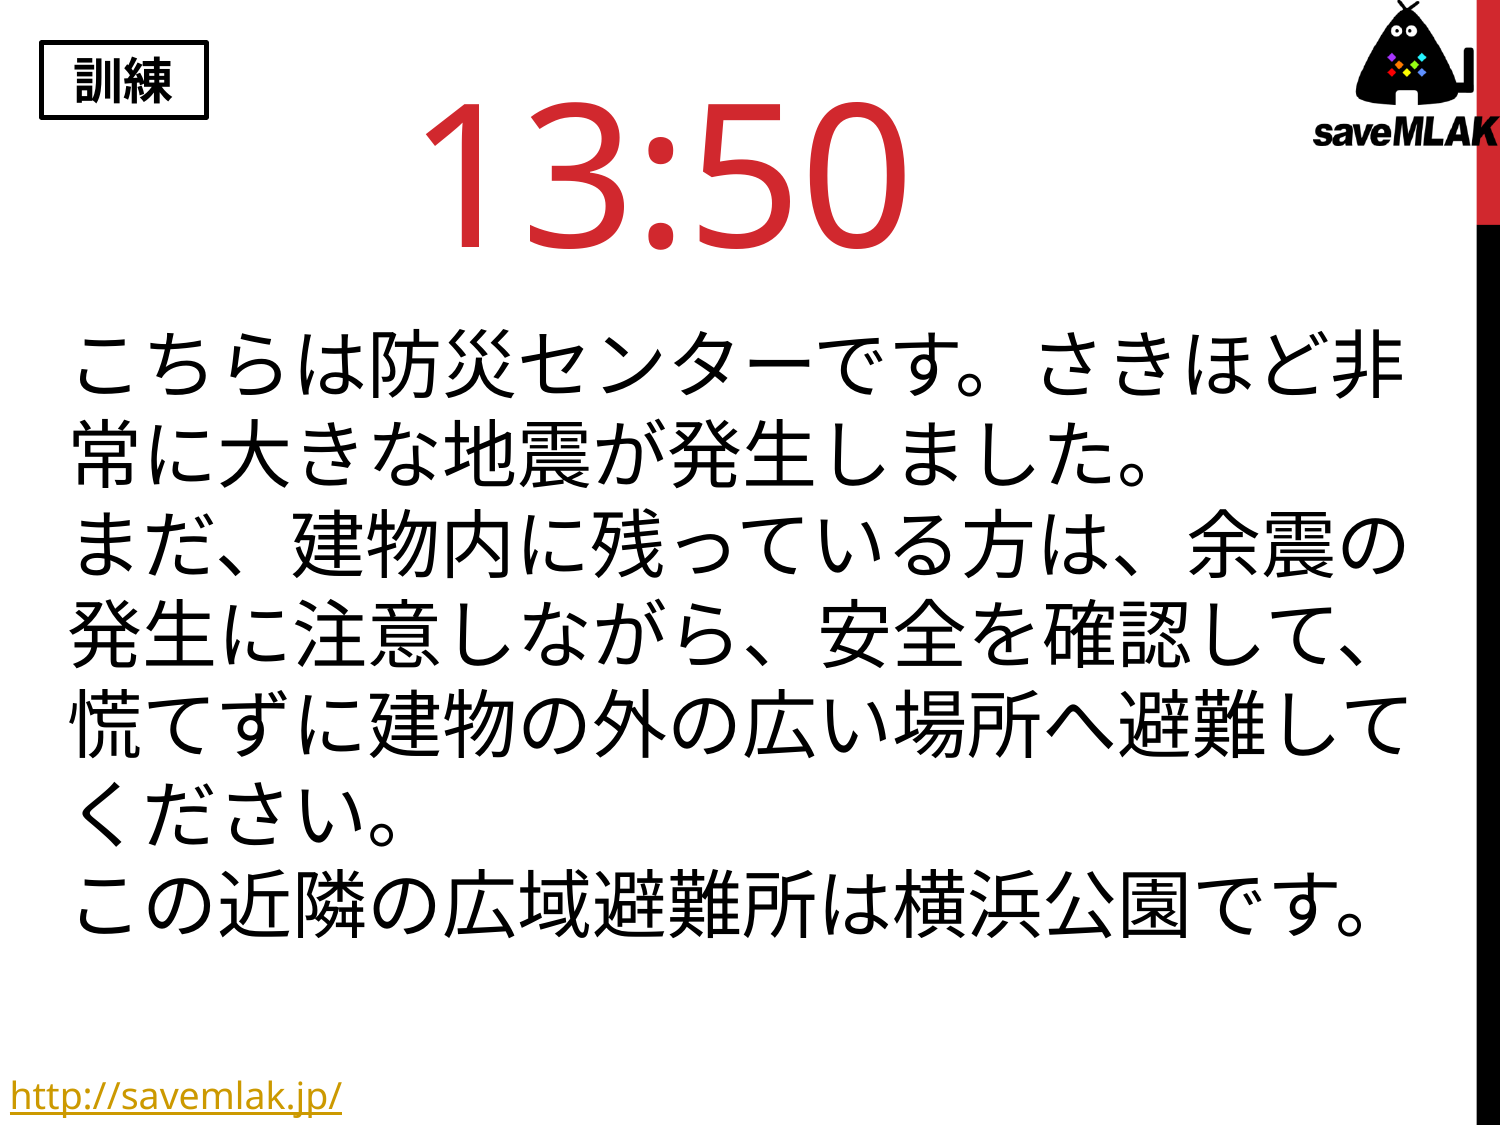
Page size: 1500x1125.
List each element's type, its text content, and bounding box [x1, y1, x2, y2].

text_box 訓練 [41, 42, 207, 118]
text_box 13:50 [42, 40, 1281, 114]
text_box こちらは防災センターです。さきほど非常に大きな地震が発生しました。 まだ、建物内に残っている方は、余震の発生に注意しながら、安全を確認して、慌てずに建物の外の広い場所へ避難してください。 この近隣の広域避難所は横浜公園です。 [28, 310, 1453, 956]
text_box http://savemlak.jp/ [0, 1064, 358, 1125]
picture [1313, 0, 1500, 146]
